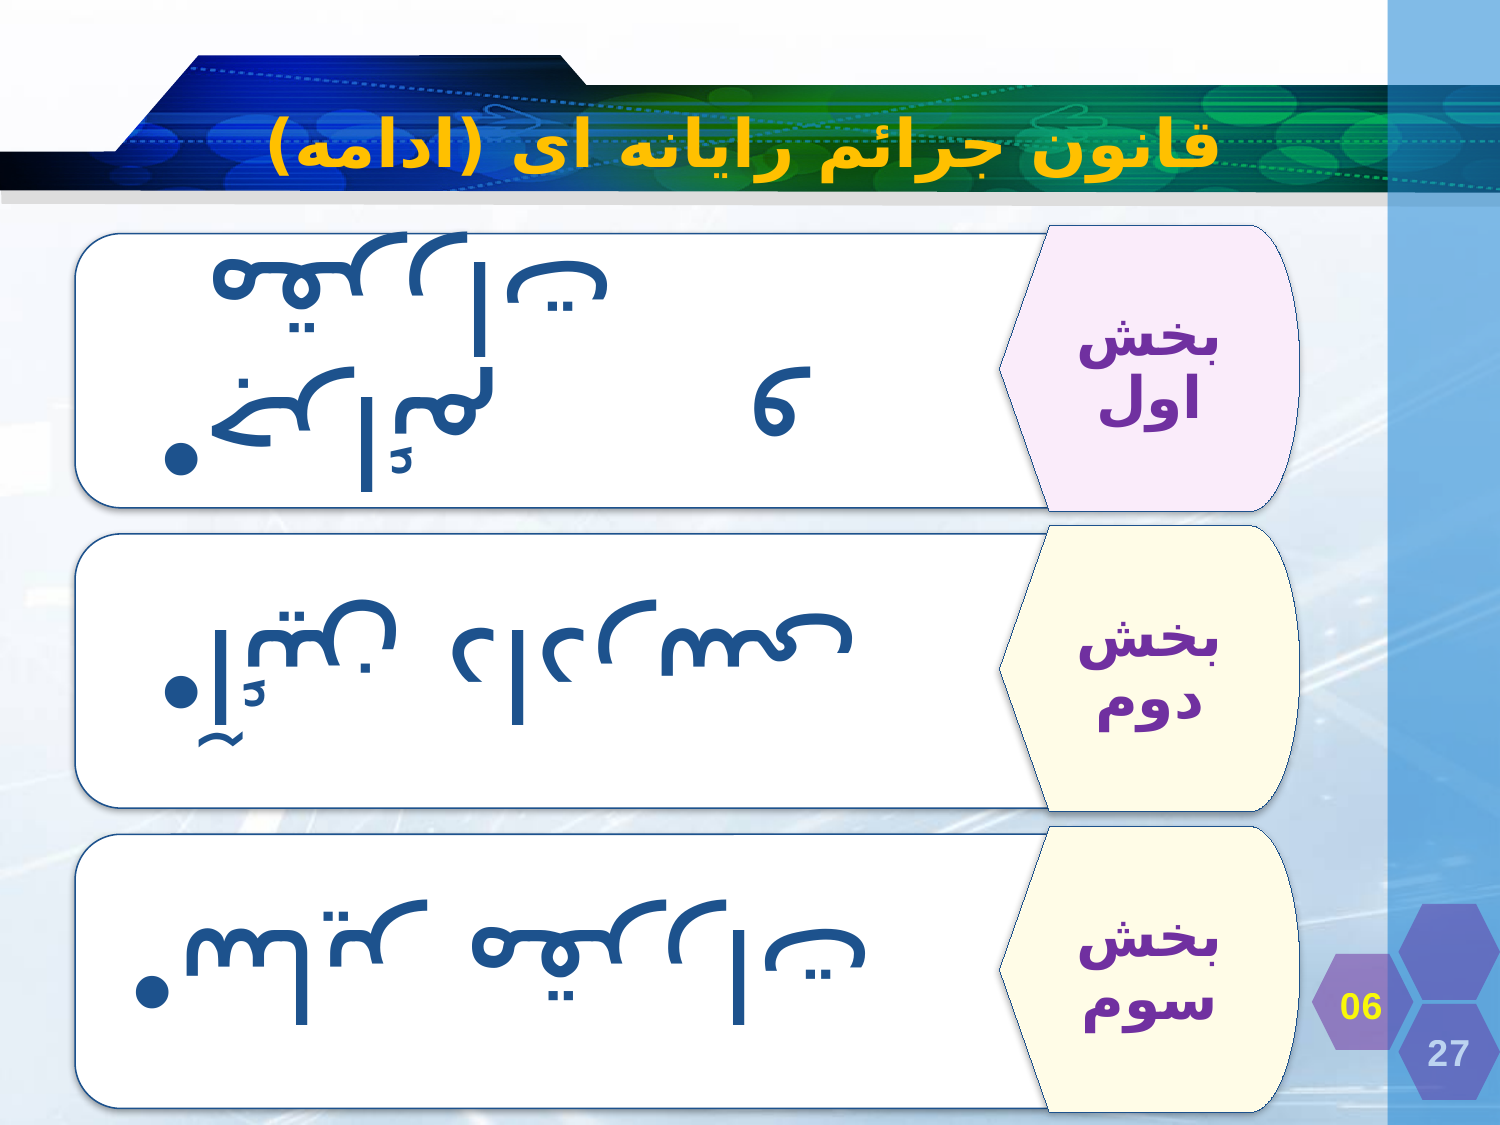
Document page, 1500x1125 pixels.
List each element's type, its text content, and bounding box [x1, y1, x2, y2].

title قانون جرائم رایانه ای (ادامه) [99, 95, 1388, 188]
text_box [24, 224, 1301, 1113]
text_box 27 [1412, 1021, 1488, 1082]
picture [0, 0, 1500, 1125]
text_box 06 [1324, 974, 1400, 1035]
